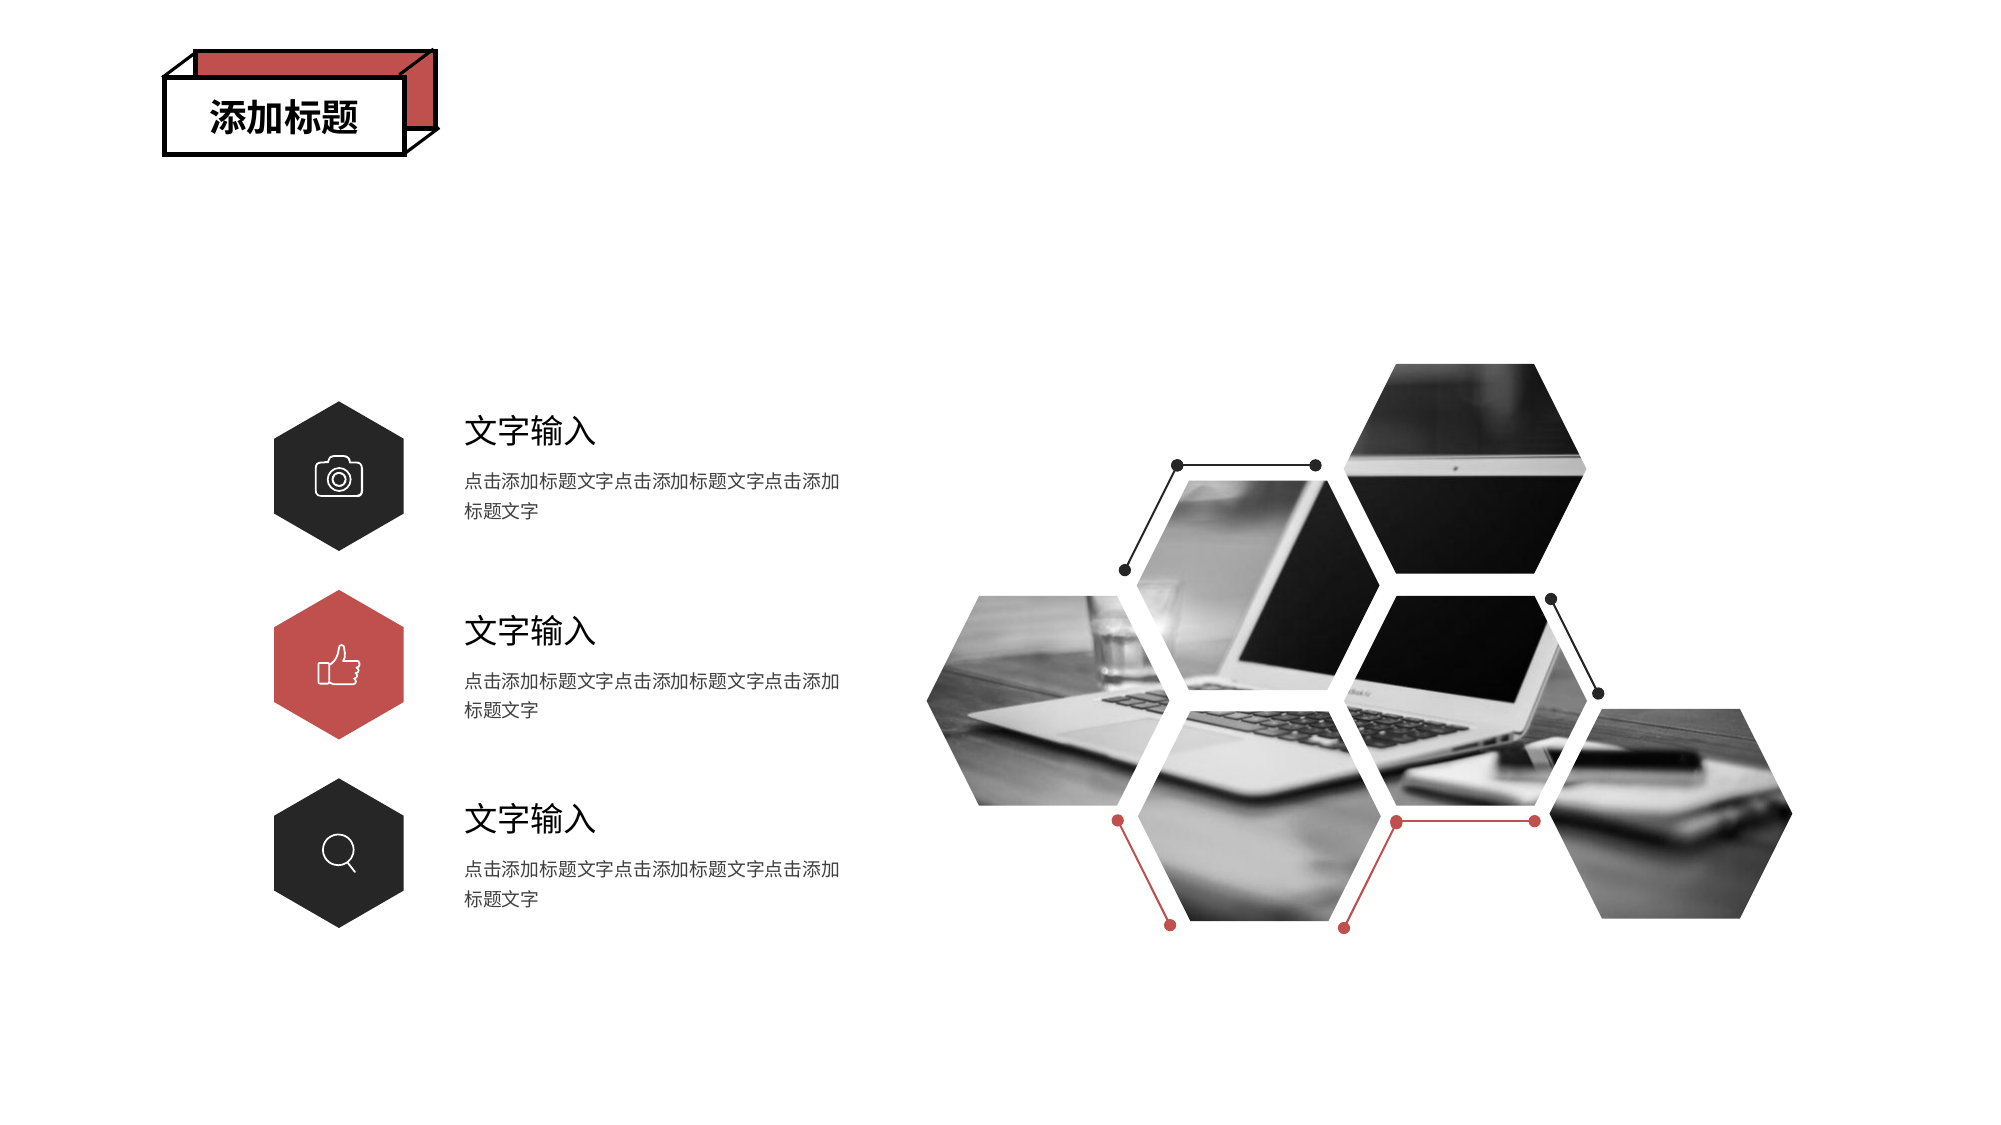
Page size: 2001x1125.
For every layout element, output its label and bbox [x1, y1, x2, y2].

picture [926, 363, 1793, 922]
text_box [274, 589, 404, 740]
text_box [1117, 922, 1599, 928]
text_box [274, 778, 404, 928]
text_box [162, 48, 440, 155]
text_box [274, 401, 404, 551]
text_box [449, 791, 871, 916]
text_box [449, 602, 871, 728]
text_box [449, 403, 871, 528]
